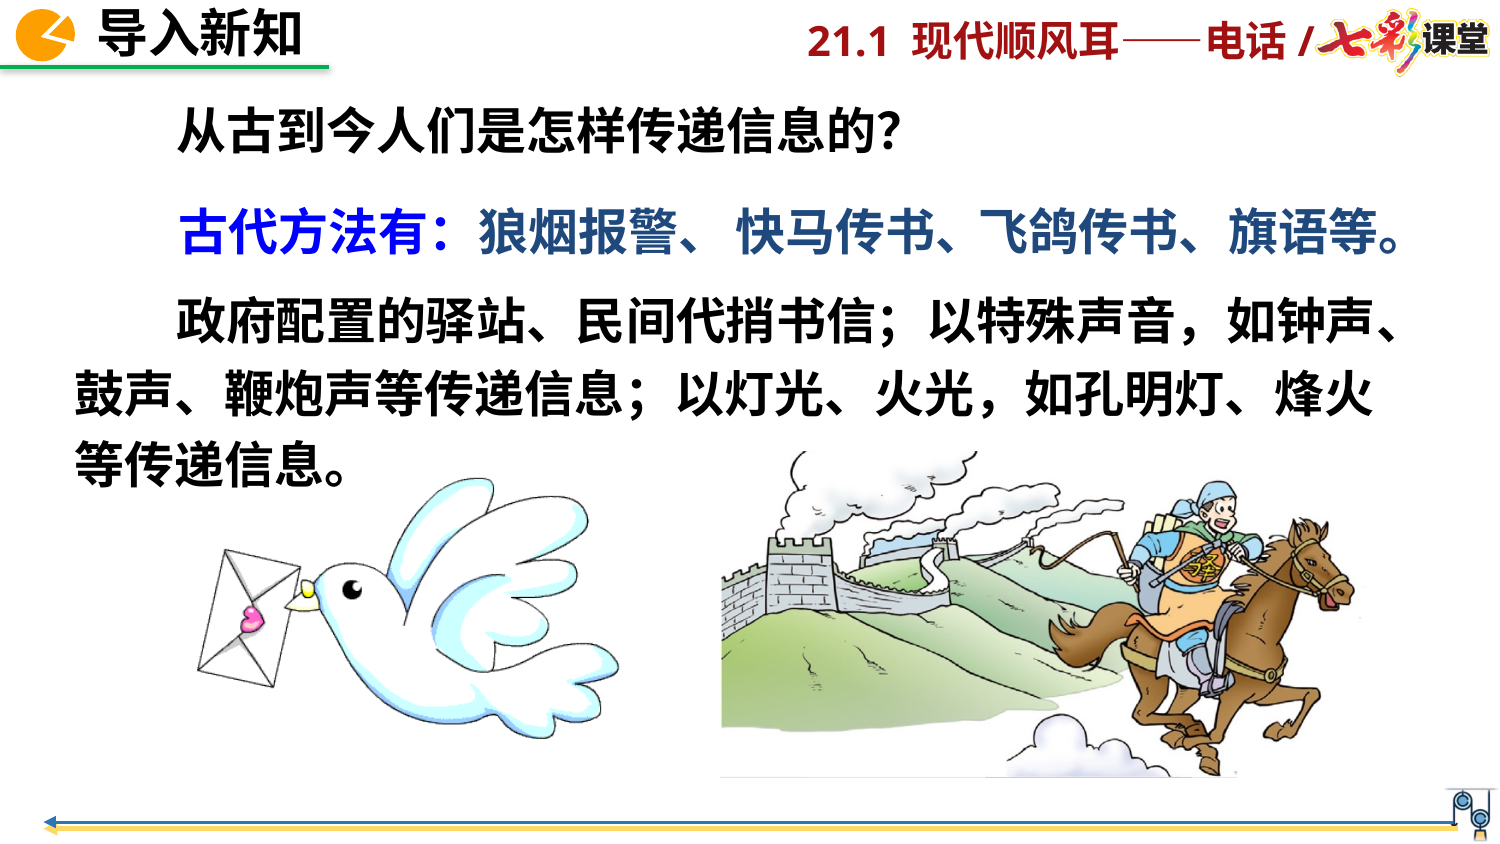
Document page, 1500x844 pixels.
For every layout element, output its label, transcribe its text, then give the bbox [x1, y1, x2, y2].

text_box 从古到今人们是怎样传递信息的？ [161, 92, 925, 168]
text_box 政府配置的驿站、民间代捎书信；以特殊声音，如钟声、鼓声、鞭炮声等传递信息；以灯光、火光，如孔明灯、烽火等传递信息。 [46, 258, 1426, 514]
text_box 旗语等。 [1213, 193, 1444, 268]
picture [1449, 793, 1493, 836]
text_box 快马传书、 [721, 193, 1001, 258]
text_box 飞鸽传书、 [1001, 193, 1213, 258]
picture [131, 397, 1374, 844]
picture [1313, 7, 1492, 77]
text_box 古代方法有： [163, 193, 463, 258]
text_box 狼烟报警、 [463, 193, 721, 258]
